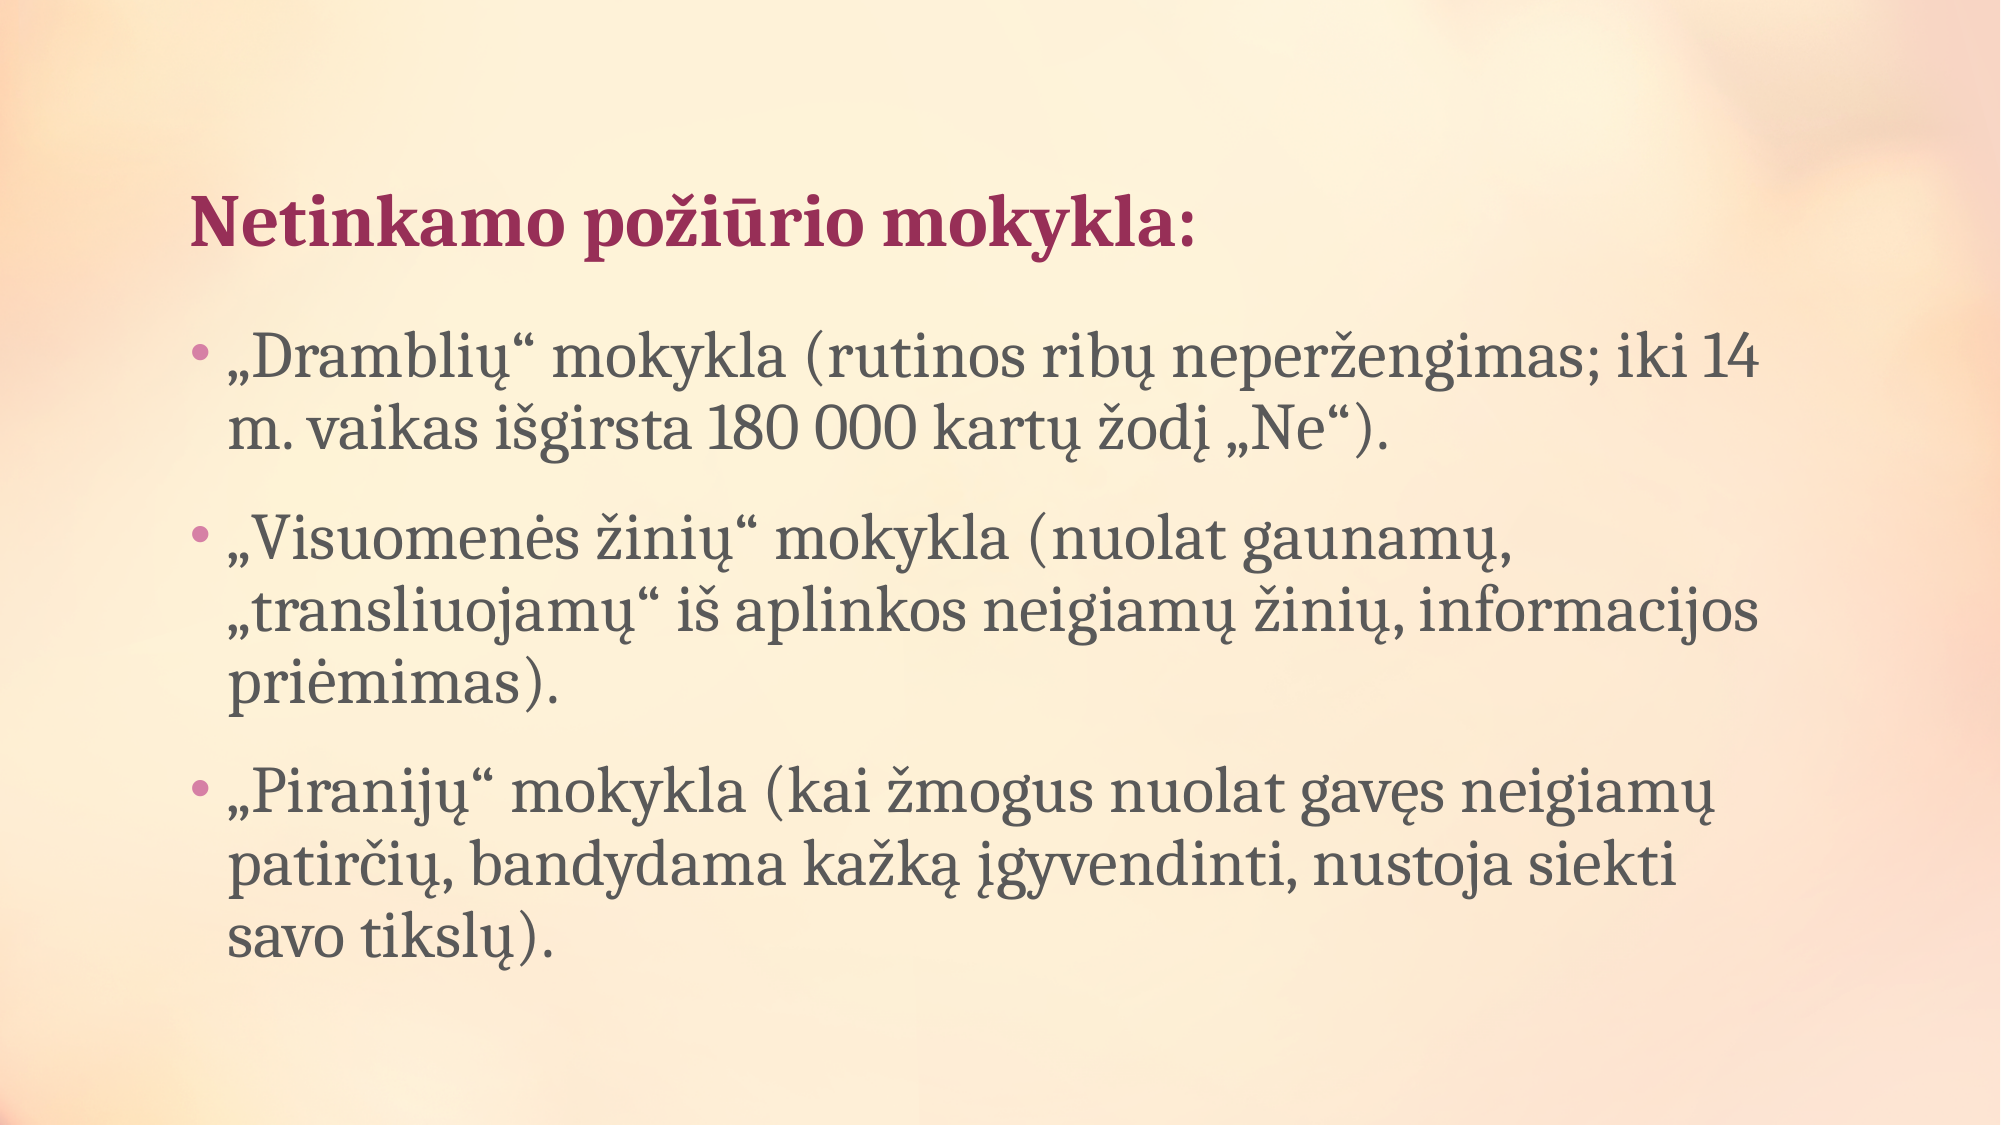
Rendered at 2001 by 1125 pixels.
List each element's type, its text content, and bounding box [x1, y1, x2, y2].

list „Dramblių“ mokykla (rutinos ribų neperžengimas; iki 14 m. vaikas išgirsta 180 000 kartų žodį „Ne“). „Visuomenės žinių“ mokykla (nuolat gaunamų, „transliuojamų“ iš aplinkos neigiamų žinių, informacijos priėmimas). „Piranijų“ mokykla (kai žmogus nuolat gavęs neigiamų patirčių, bandydama kažką įgyvendinti, nustoja siekti savo tikslų). [174, 312, 1826, 1013]
picture [0, 0, 2001, 1125]
title Netinkamo požiūrio mokykla: [174, 74, 1826, 271]
